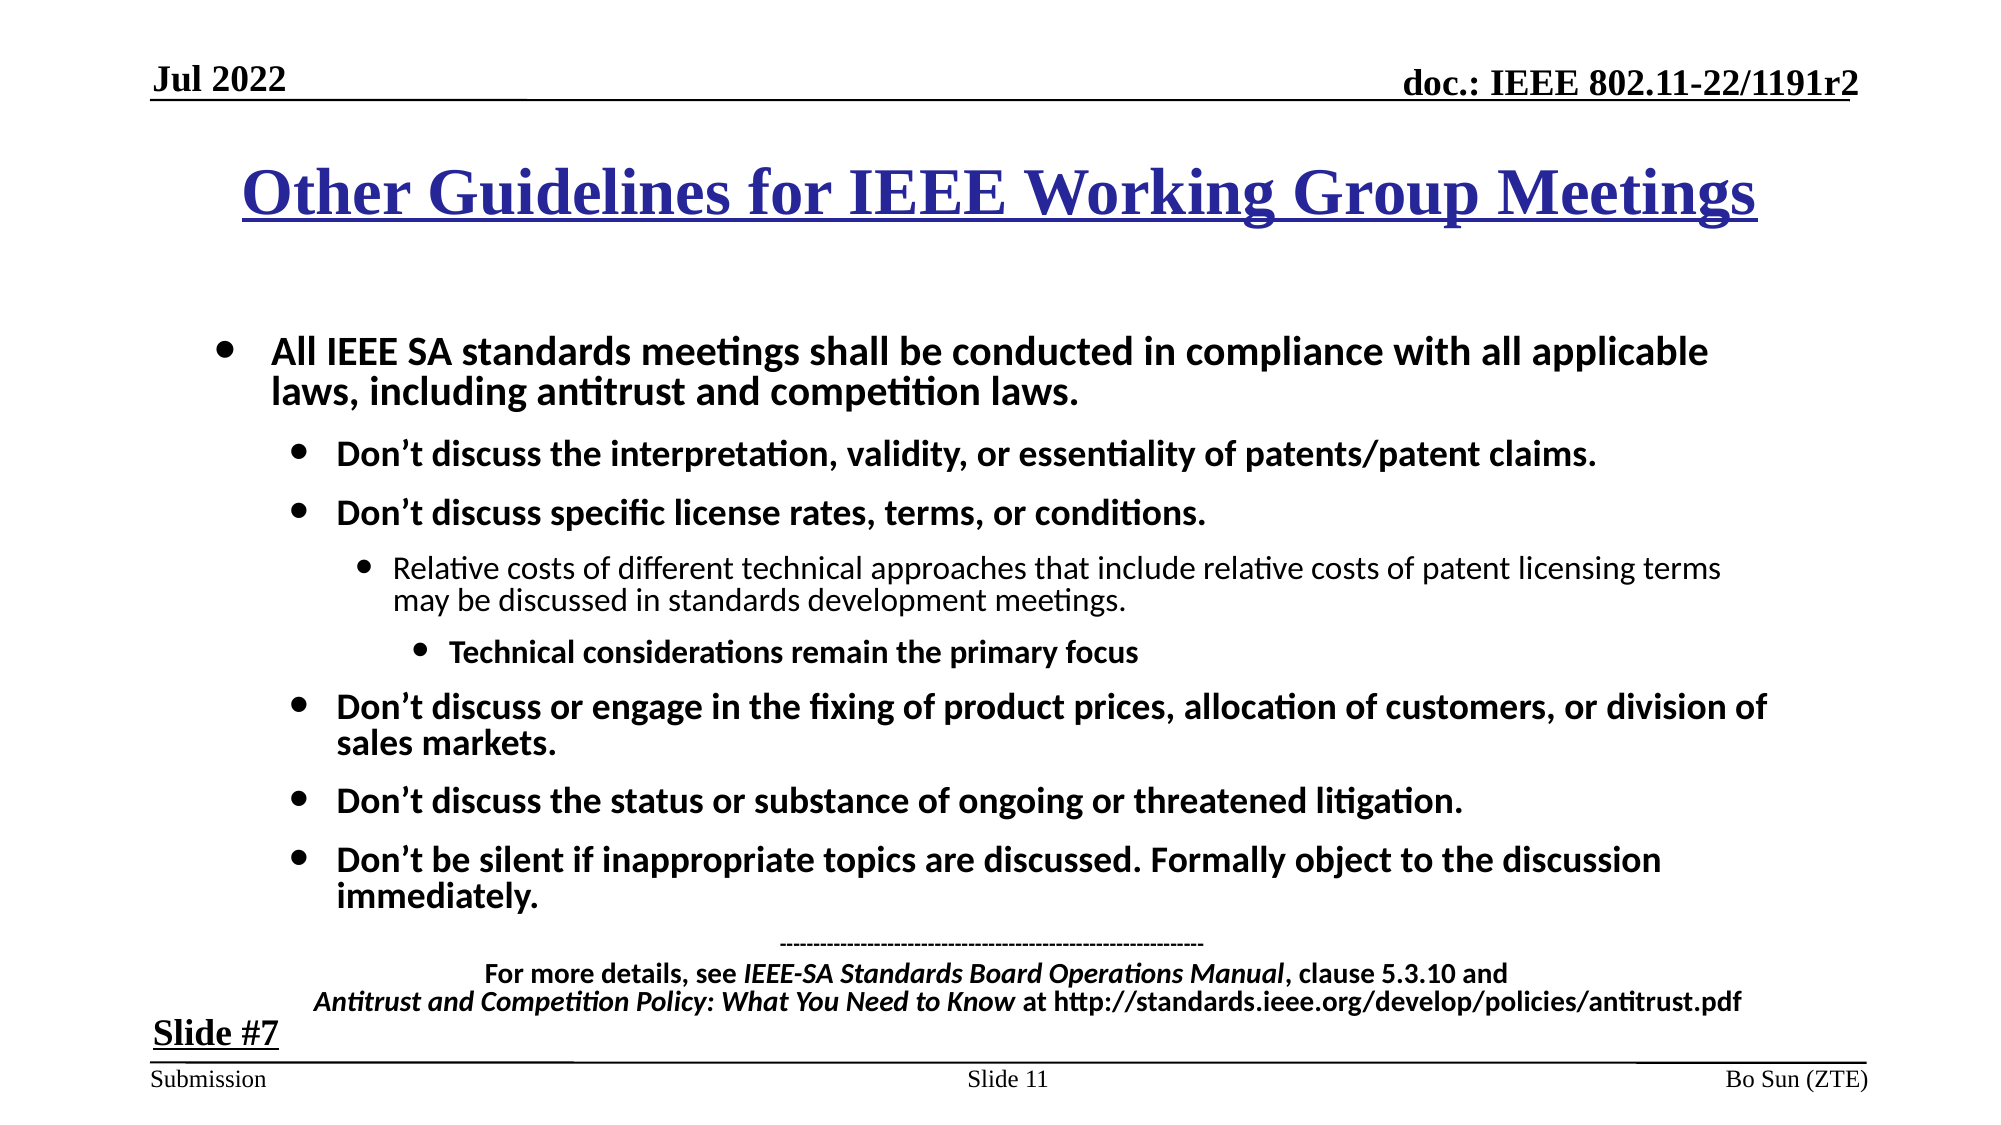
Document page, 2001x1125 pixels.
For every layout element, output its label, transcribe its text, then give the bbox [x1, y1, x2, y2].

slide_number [152, 54, 563, 100]
text_box All IEEE SA standards meetings shall be conducted in compliance with all applicable laws, including antitrust and competition laws. Don’t discuss the interpretation, validity, or essentiality of patents/patent claims. Don’t discuss specific license rates, terms, or conditions. Relative costs of different technical approaches that include relative costs of patent licensing terms may be discussed in standards development meetings. Technical considerations remain the primary focus Don’t discuss or engage in the fixing of product prices, allocation of customers, or division of sales markets. Don’t discuss the status or substance of ongoing or threatened litigation. Don’t be silent if inappropriate topics are discussed. Formally object to the discussion immediately. --------------------------------------------------------------- For more details, see IEEE-SA Standards Board Operations Manual, clause 5.3.10 and Antitrust and Competition Policy: What You Need to Know at http://standards.ieee.org/develop/policies/antitrust.pdf [200, 300, 1800, 1050]
text_box Slide #7 [138, 1000, 295, 1061]
text_box Other Guidelines for IEEE Working Group Meetings [200, 100, 1800, 276]
footer Bo Sun (ZTE) [1171, 1061, 1869, 1093]
slide_number Slide 11 [949, 1061, 1067, 1123]
